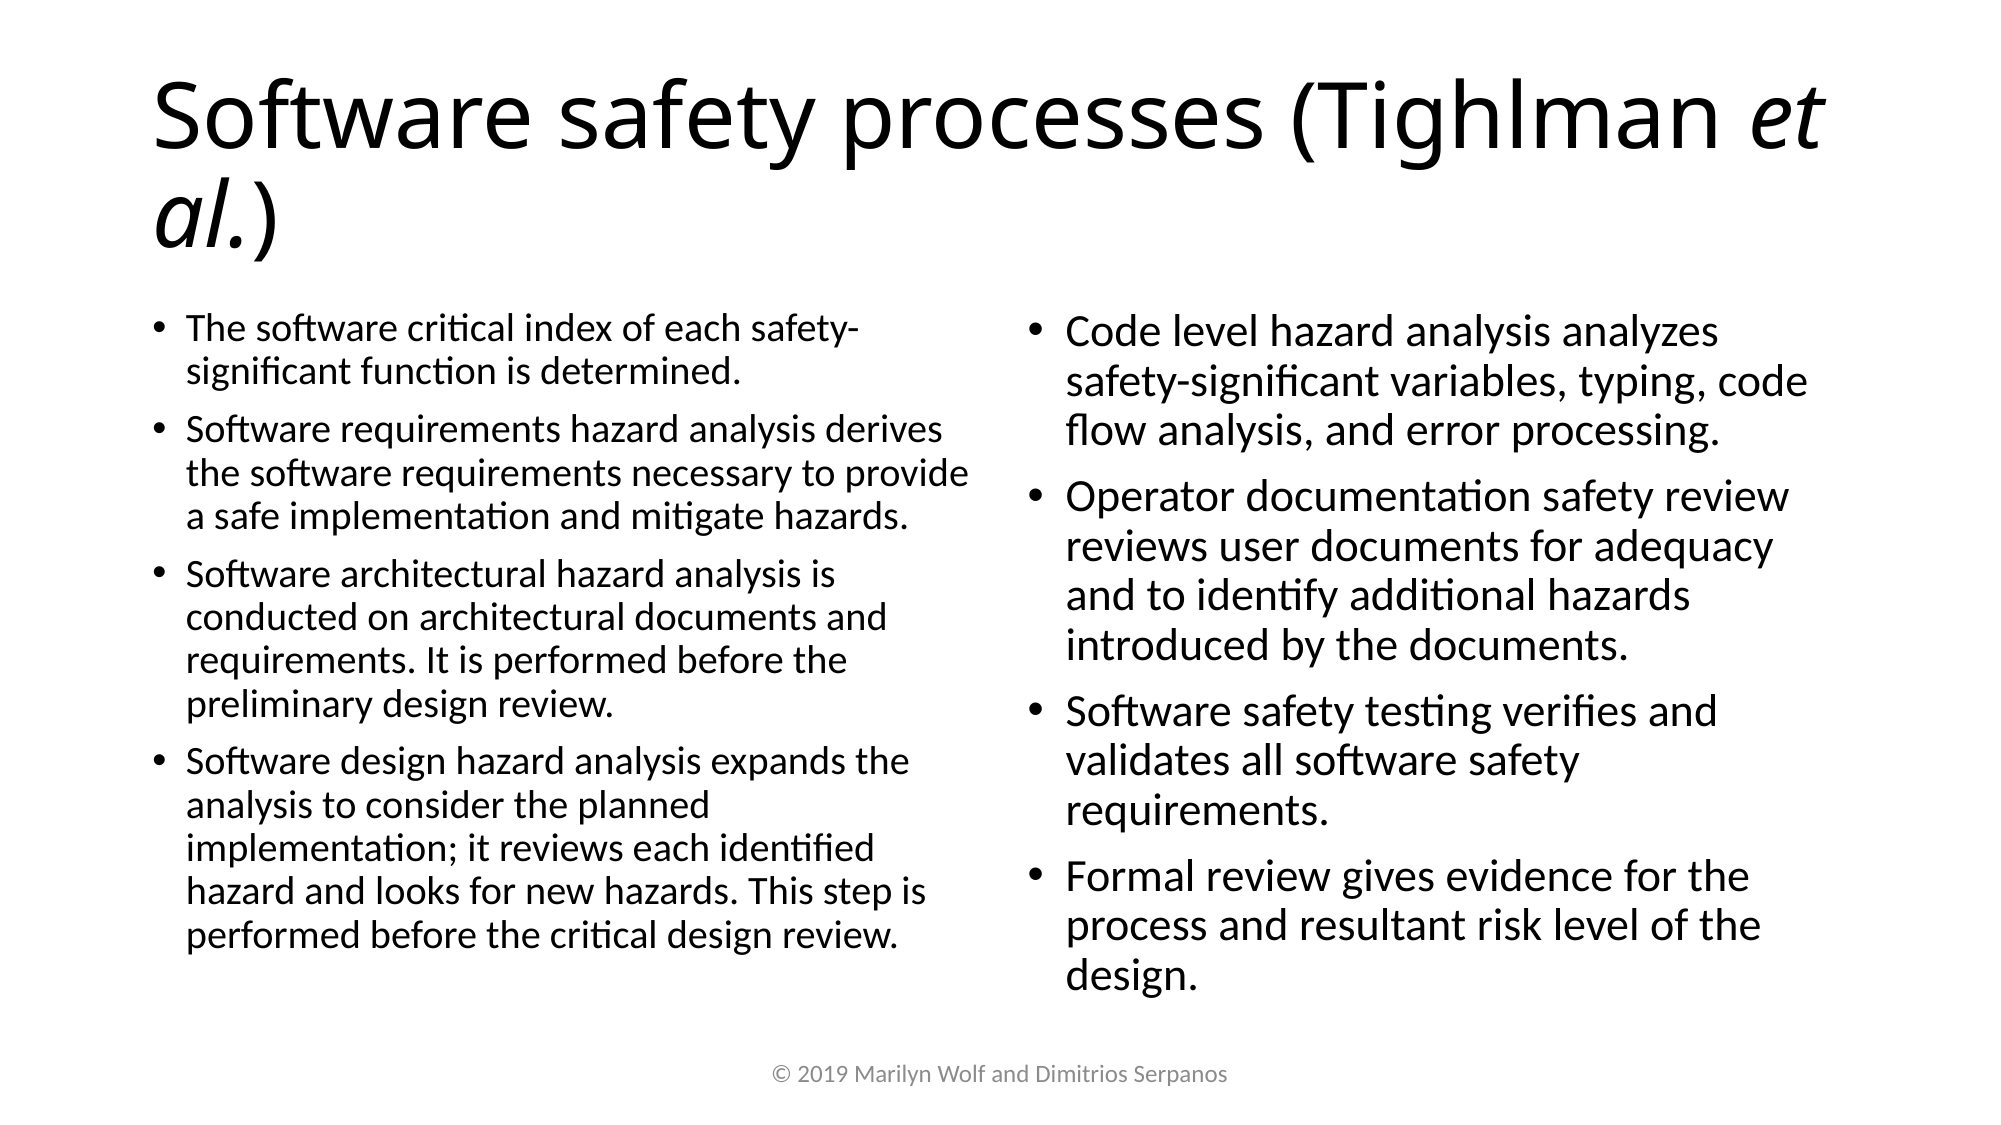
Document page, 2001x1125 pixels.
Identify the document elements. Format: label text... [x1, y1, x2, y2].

footer © 2019 Marilyn Wolf and Dimitrios Serpanos [662, 1042, 1338, 1103]
title Software safety processes (Tighlman et al.) [137, 59, 1863, 278]
list The software critical index of each safety-significant function is determined. Software requirements hazard analysis derives the software requirements necessary to provide a safe implementation and mitigate hazards. Software architectural hazard analysis is conducted on architectural documents and requirements. It is performed before the preliminary design review. Software design hazard analysis expands the analysis to consider the planned implementation; it reviews each identified hazard and looks for new hazards. This step is performed before the critical design review. [137, 299, 988, 1014]
list Code level hazard analysis analyzes safety-significant variables, typing, code flow analysis, and error processing. Operator documentation safety review reviews user documents for adequacy and to identify additional hazards introduced by the documents. Software safety testing verifies and validates all software safety requirements. Formal review gives evidence for the process and resultant risk level of the design. [1012, 299, 1863, 1014]
